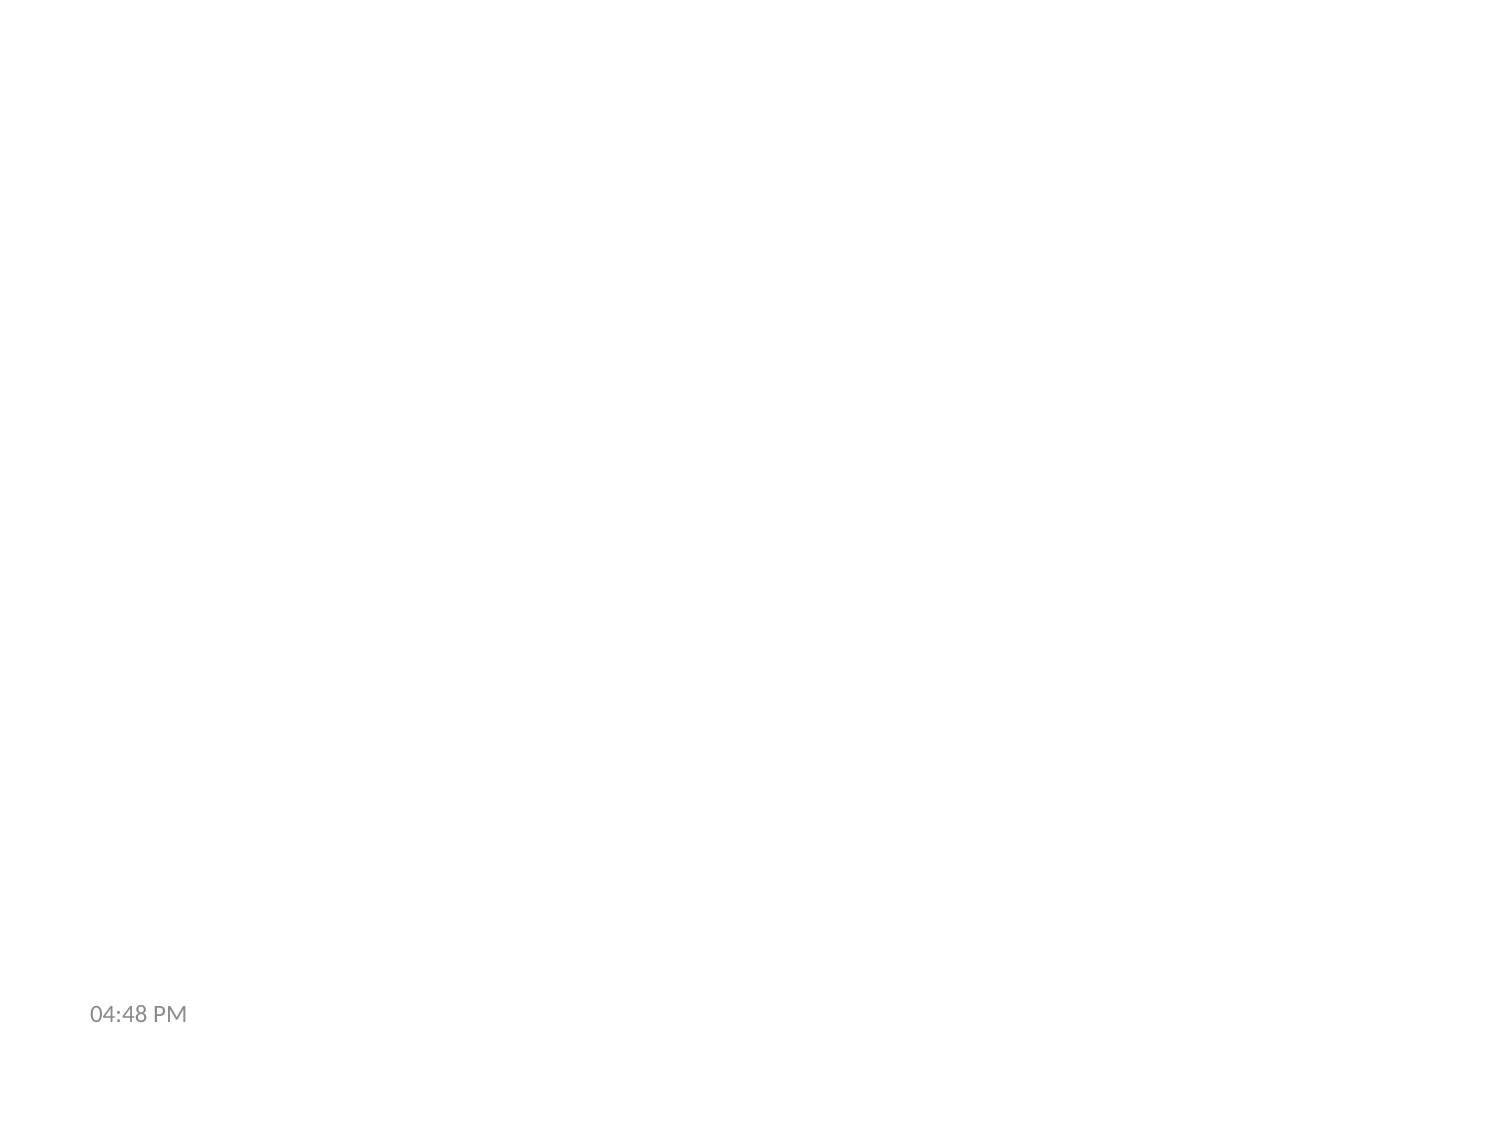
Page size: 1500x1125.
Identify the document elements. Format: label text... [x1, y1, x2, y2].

text_box 3:35 PM [75, 982, 425, 1043]
